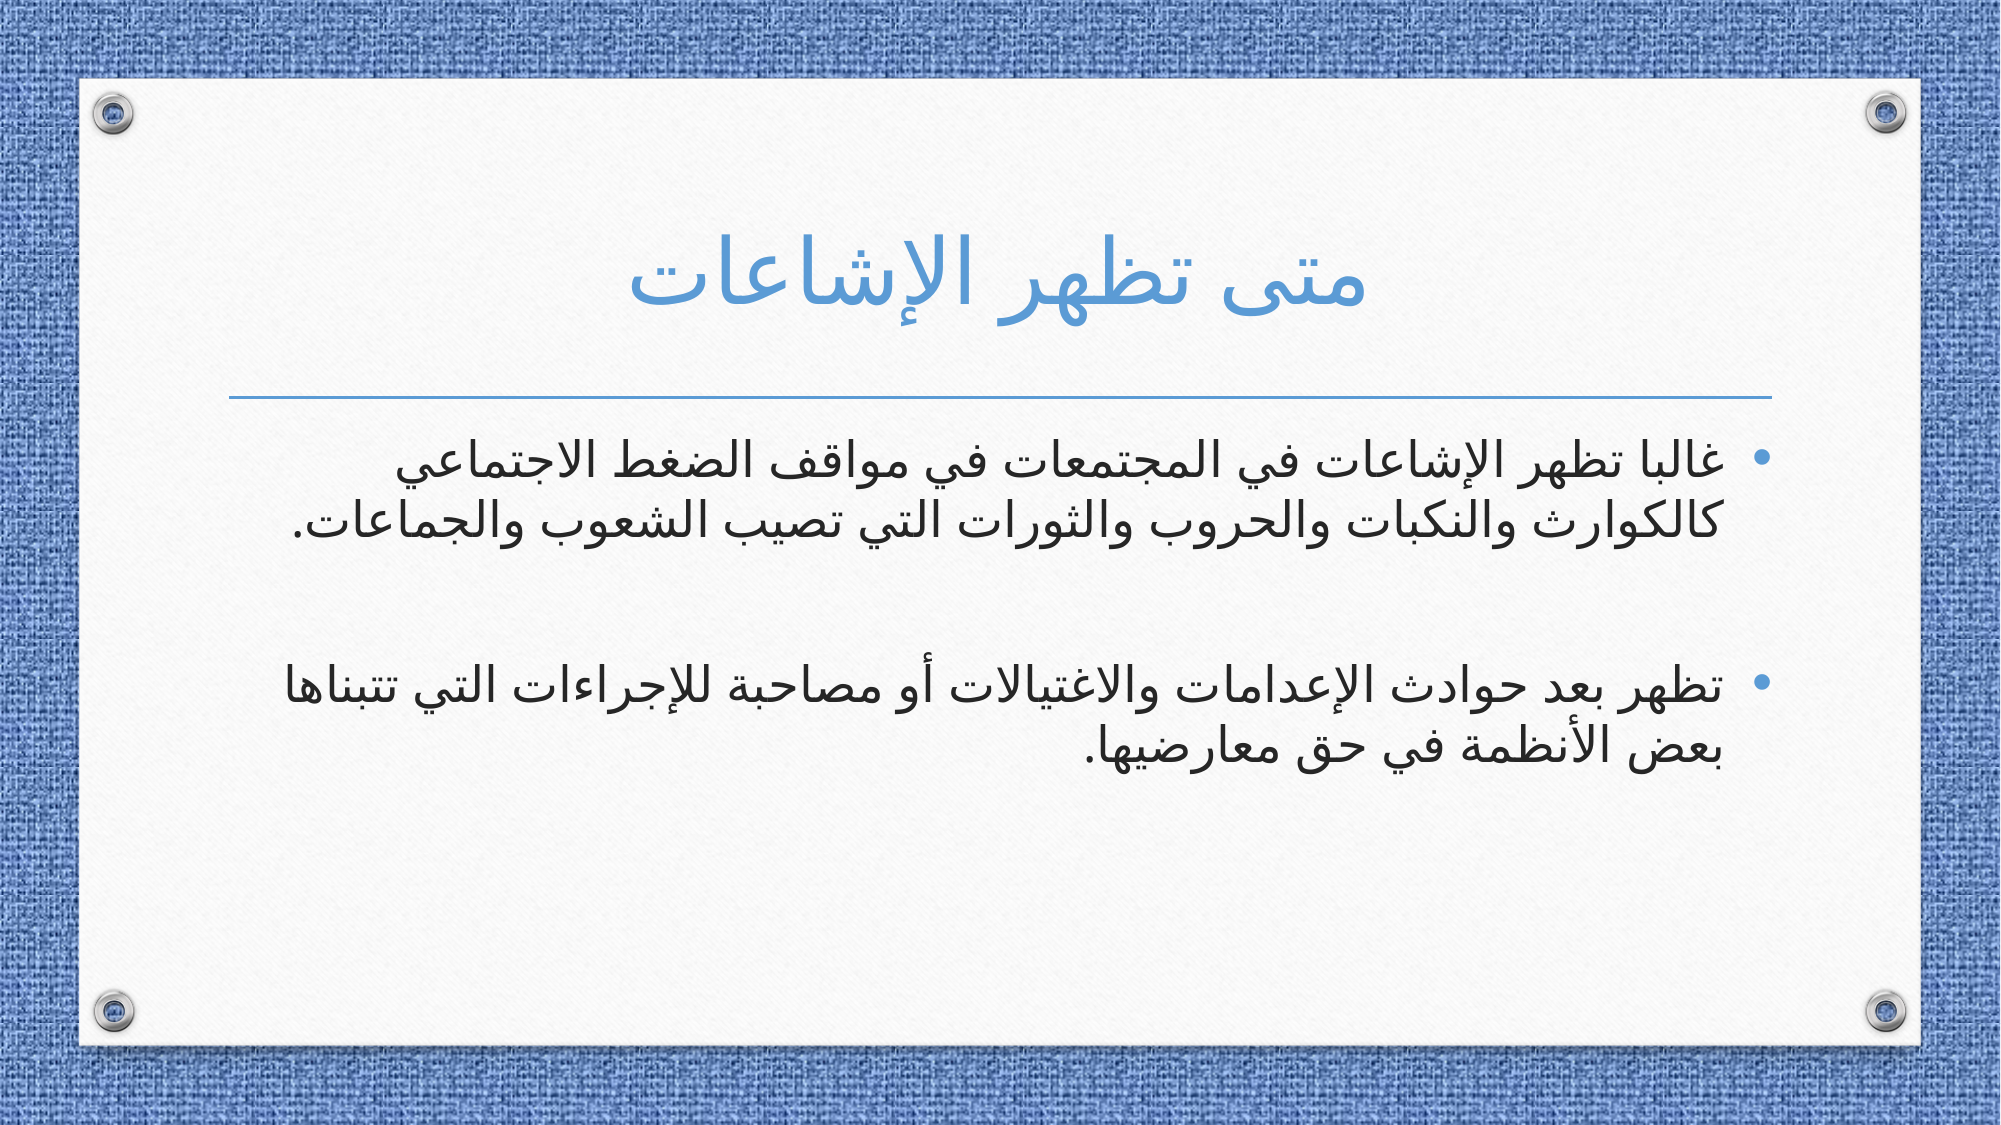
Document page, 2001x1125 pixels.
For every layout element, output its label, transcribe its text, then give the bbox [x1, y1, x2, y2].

list غالبا تظهر الإشاعات في المجتمعات في مواقف الضغط الاجتماعي كالكوارث والنكبات والحروب والثورات التي تصيب الشعوب والجماعات. تظهر بعد حوادث الإعدامات والاغتيالات أو مصاحبة للإجراءات التي تتبناها بعض الأنظمة في حق معارضيها. [212, 419, 1788, 964]
title متى تظهر الإشاعات [212, 161, 1788, 375]
picture [0, 0, 2001, 1125]
